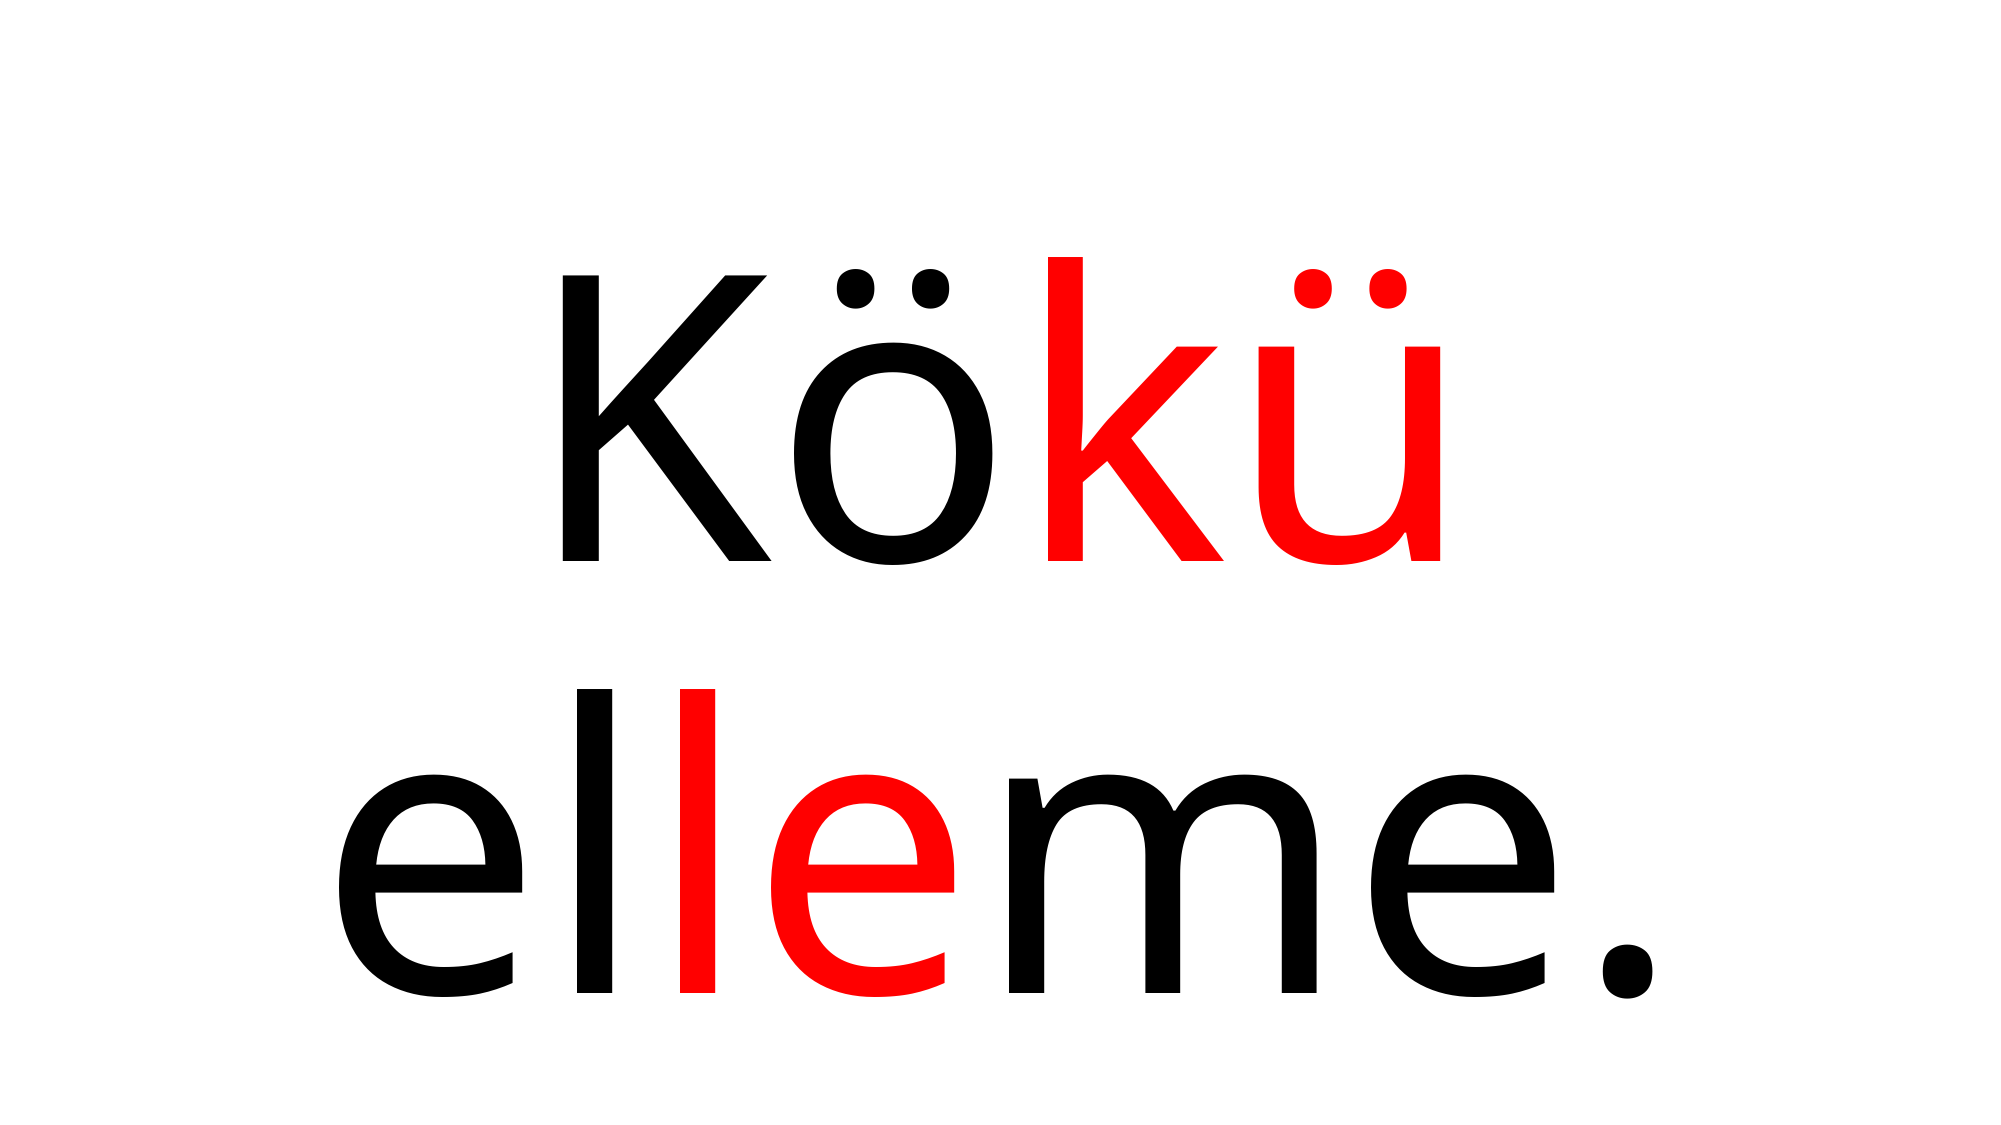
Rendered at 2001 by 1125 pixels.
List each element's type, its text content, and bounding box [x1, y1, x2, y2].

list Kökü elleme. [137, 208, 1863, 1090]
